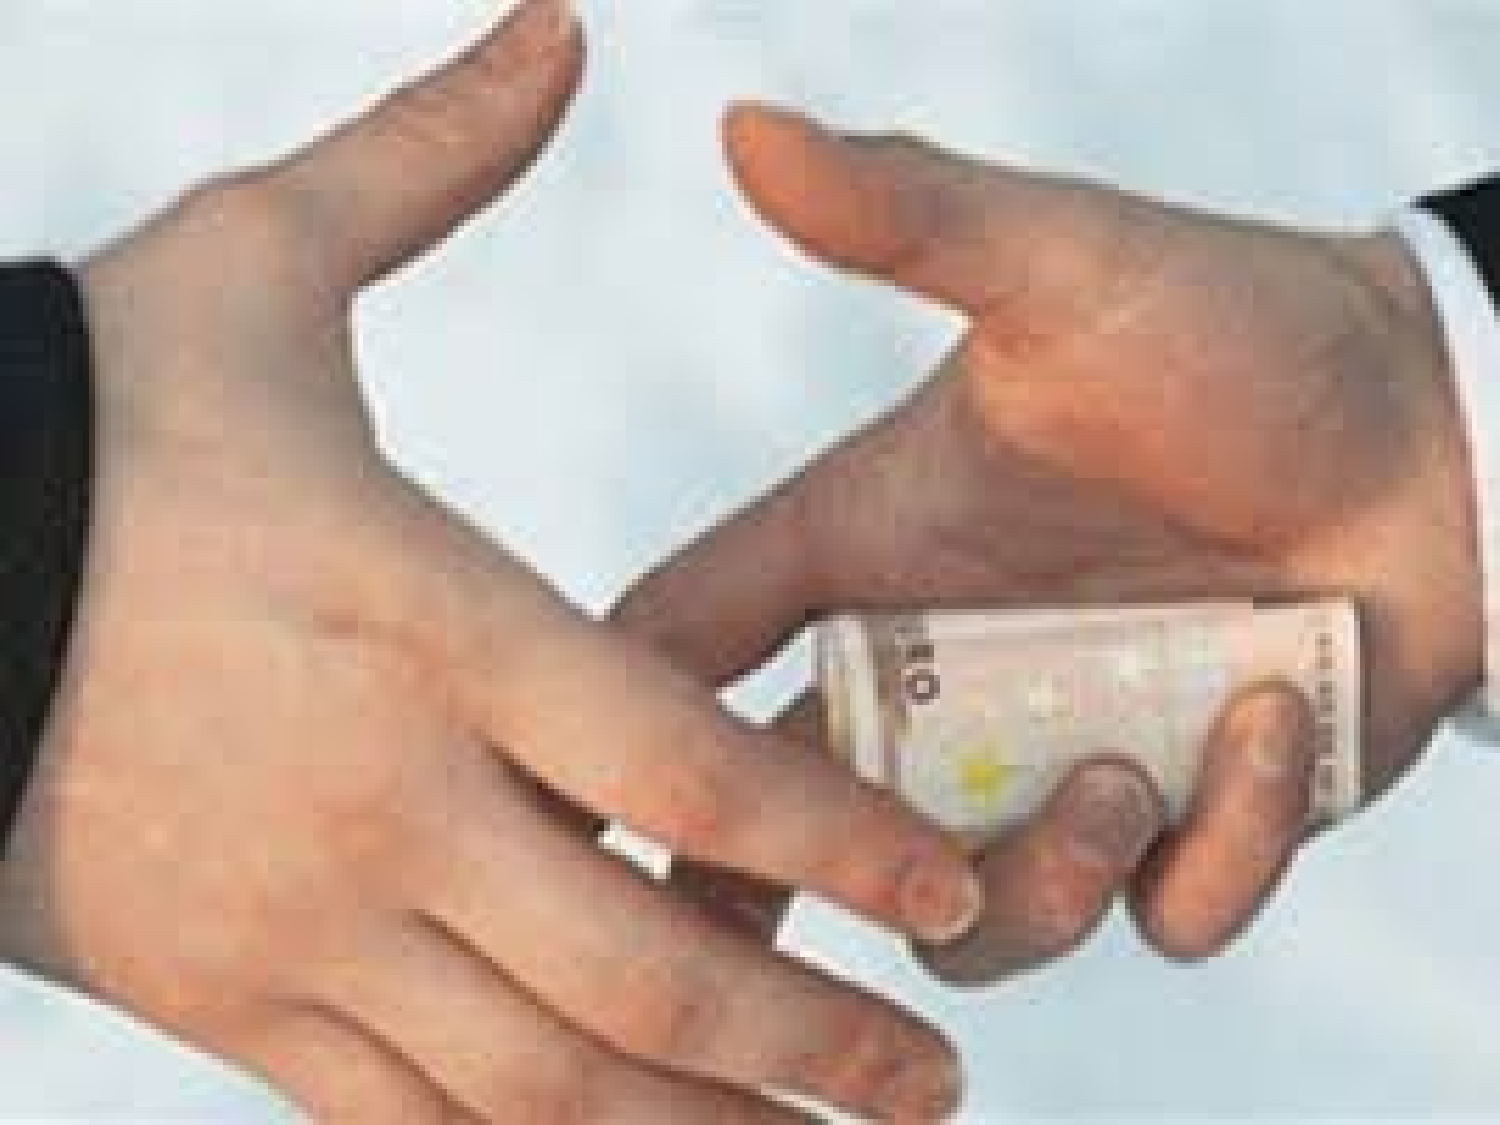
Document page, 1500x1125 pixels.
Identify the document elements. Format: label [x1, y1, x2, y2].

list [0, 0, 1500, 1125]
